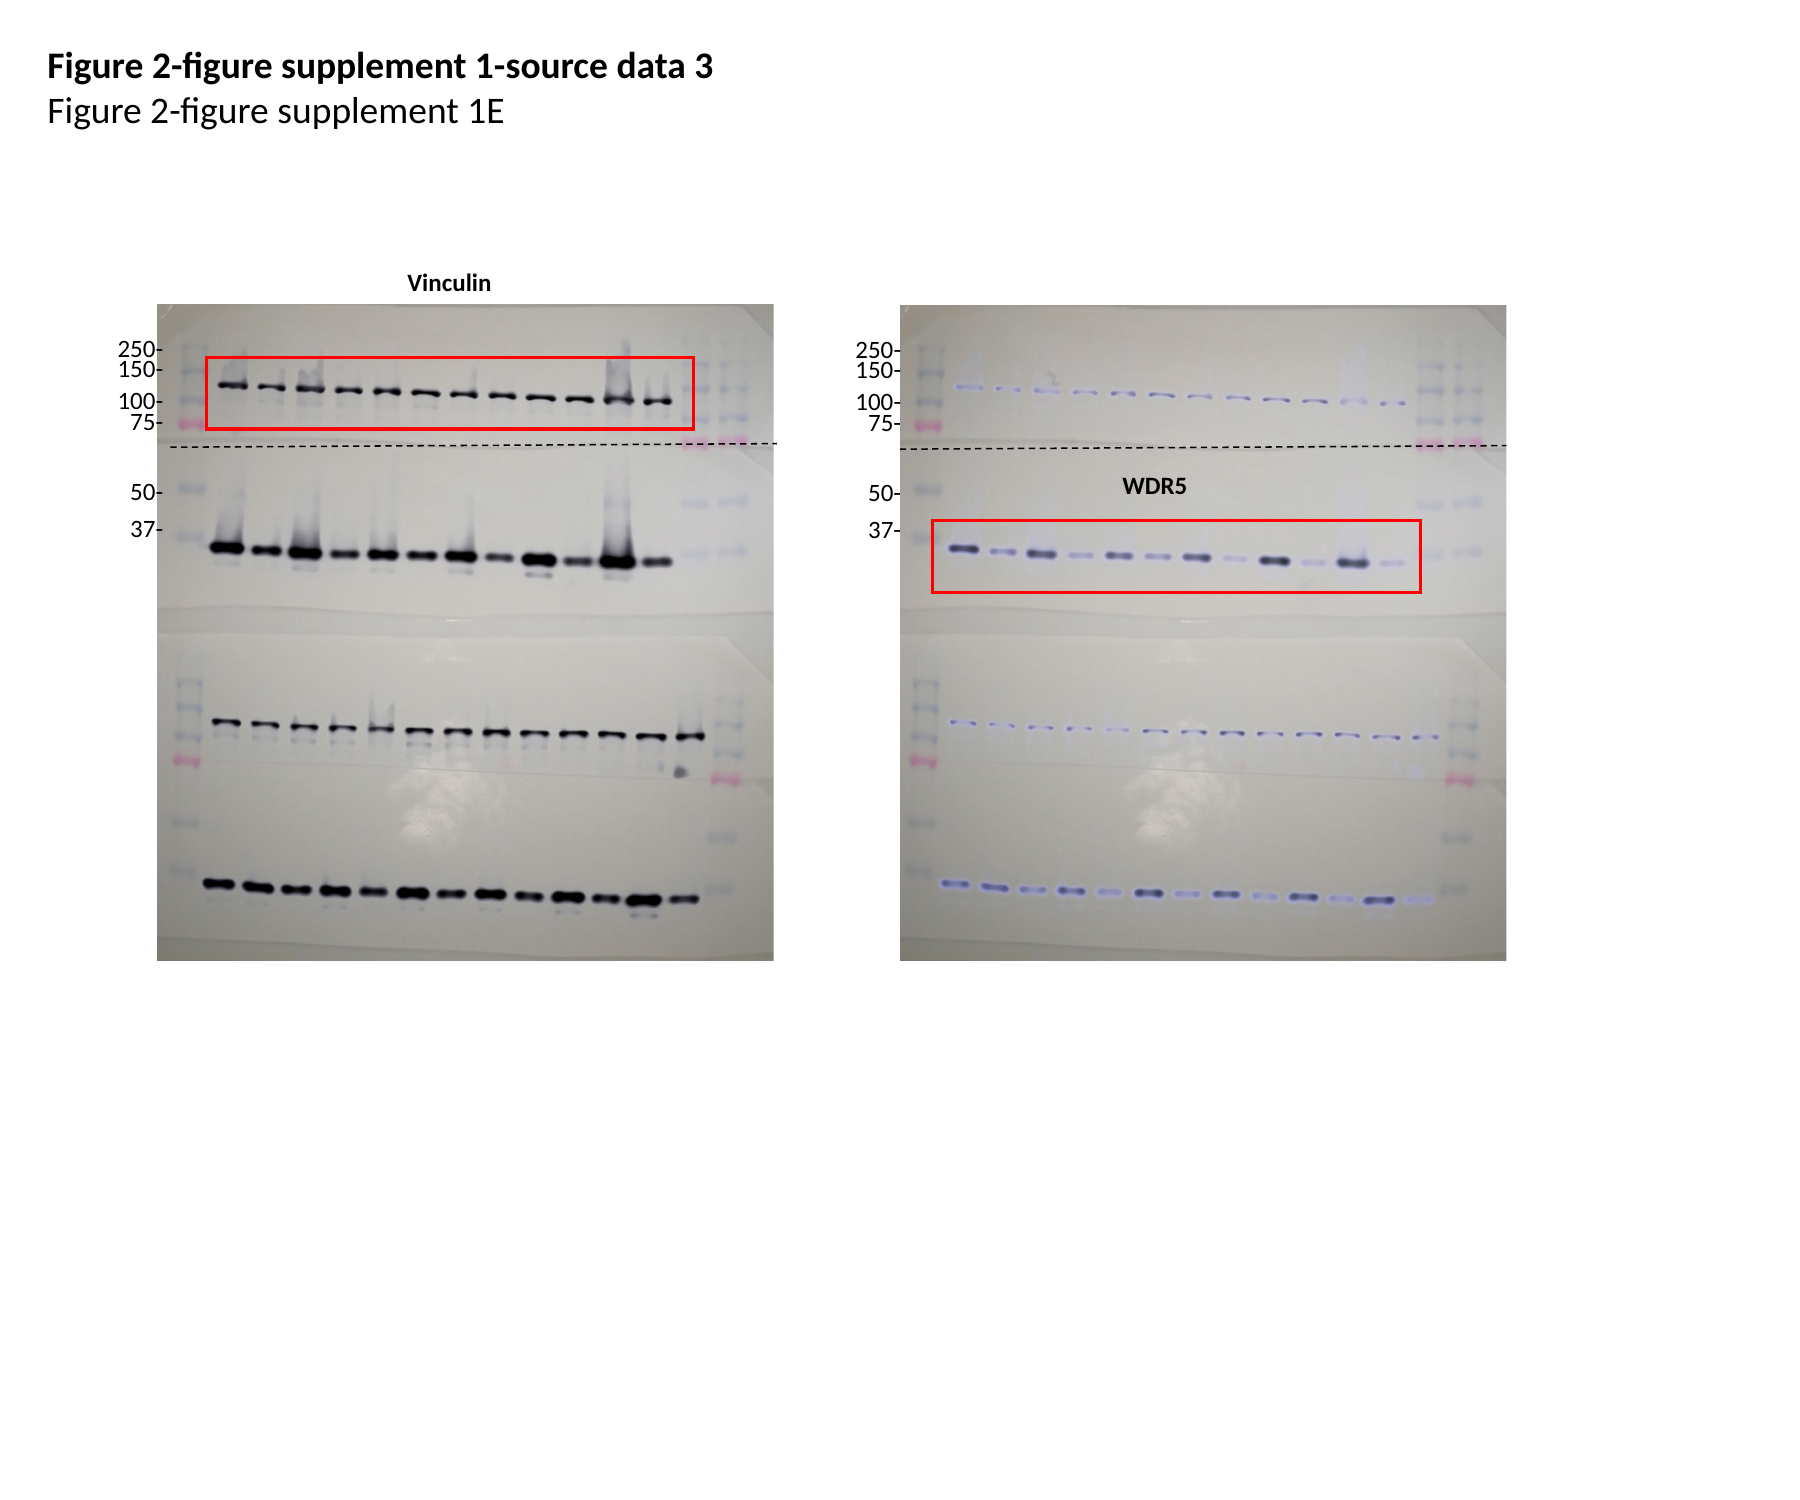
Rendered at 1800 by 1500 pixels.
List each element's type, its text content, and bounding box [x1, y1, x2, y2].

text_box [170, 443, 777, 448]
text_box 250- [102, 325, 156, 370]
text_box 150- [102, 370, 156, 377]
picture [899, 305, 1507, 445]
text_box Vinculin [392, 259, 508, 304]
text_box 75- [115, 398, 156, 444]
text_box Figure 2-figure supplement 1-source data 3 Figure 2-figure supplement 1E [32, 33, 933, 139]
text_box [899, 445, 1507, 450]
text_box 75- [853, 399, 899, 445]
picture [899, 450, 1507, 961]
text_box 250- [840, 326, 899, 371]
text_box 37- [115, 505, 156, 550]
text_box 50- [115, 467, 156, 505]
text_box 37- [853, 506, 899, 551]
text_box 100- [102, 377, 156, 422]
text_box 50- [853, 468, 899, 506]
text_box 100- [840, 378, 899, 423]
text_box 150- [840, 371, 899, 378]
picture [156, 304, 774, 961]
